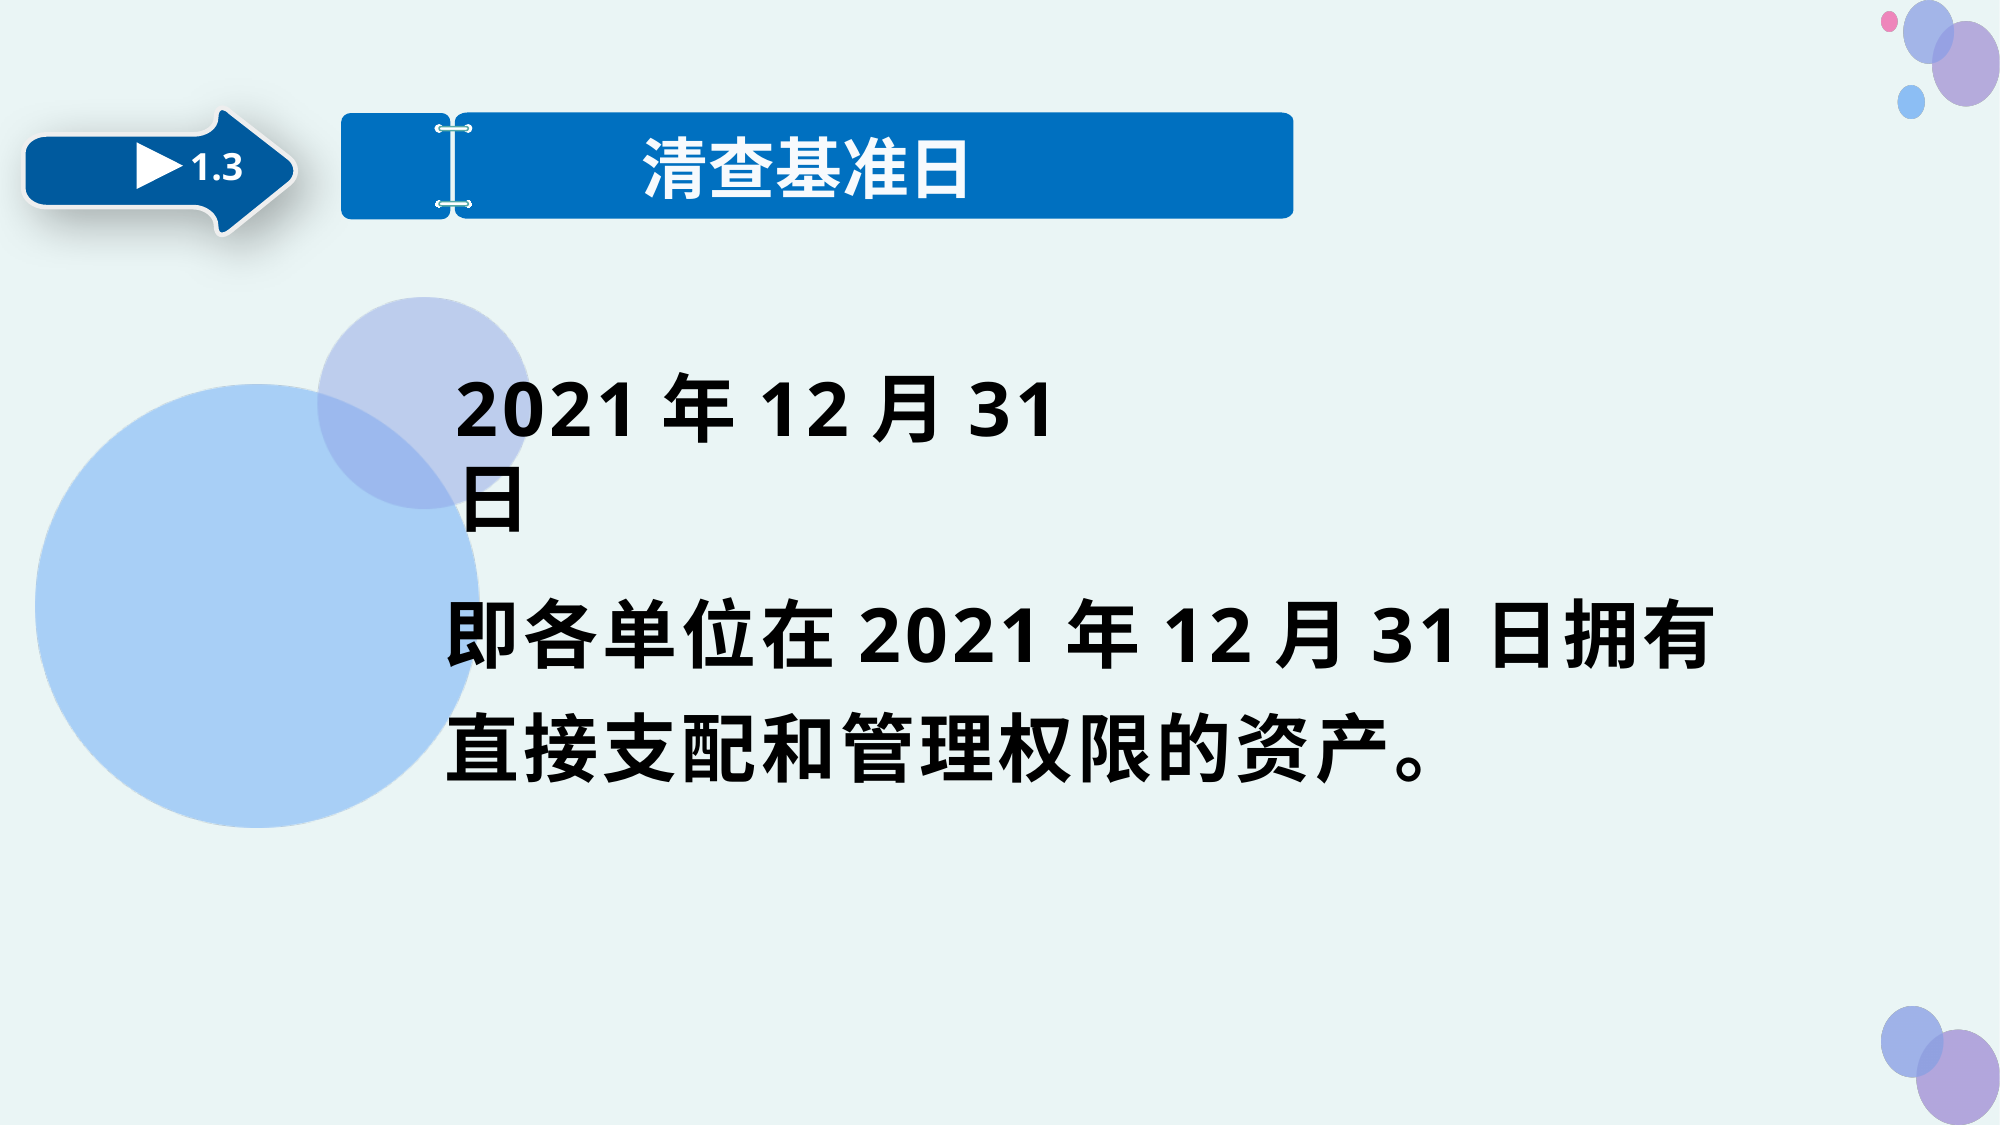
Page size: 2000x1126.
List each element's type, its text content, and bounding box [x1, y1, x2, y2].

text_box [23, 107, 330, 235]
text_box 即各单位在2021年12月31日拥有直接支配和管理权限的资产。 [444, 562, 1776, 843]
subtitle 2021年12月31日 [455, 361, 1150, 502]
picture [35, 297, 531, 828]
picture [1881, 1006, 2000, 1125]
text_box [341, 112, 1294, 220]
picture [1881, 0, 2000, 119]
